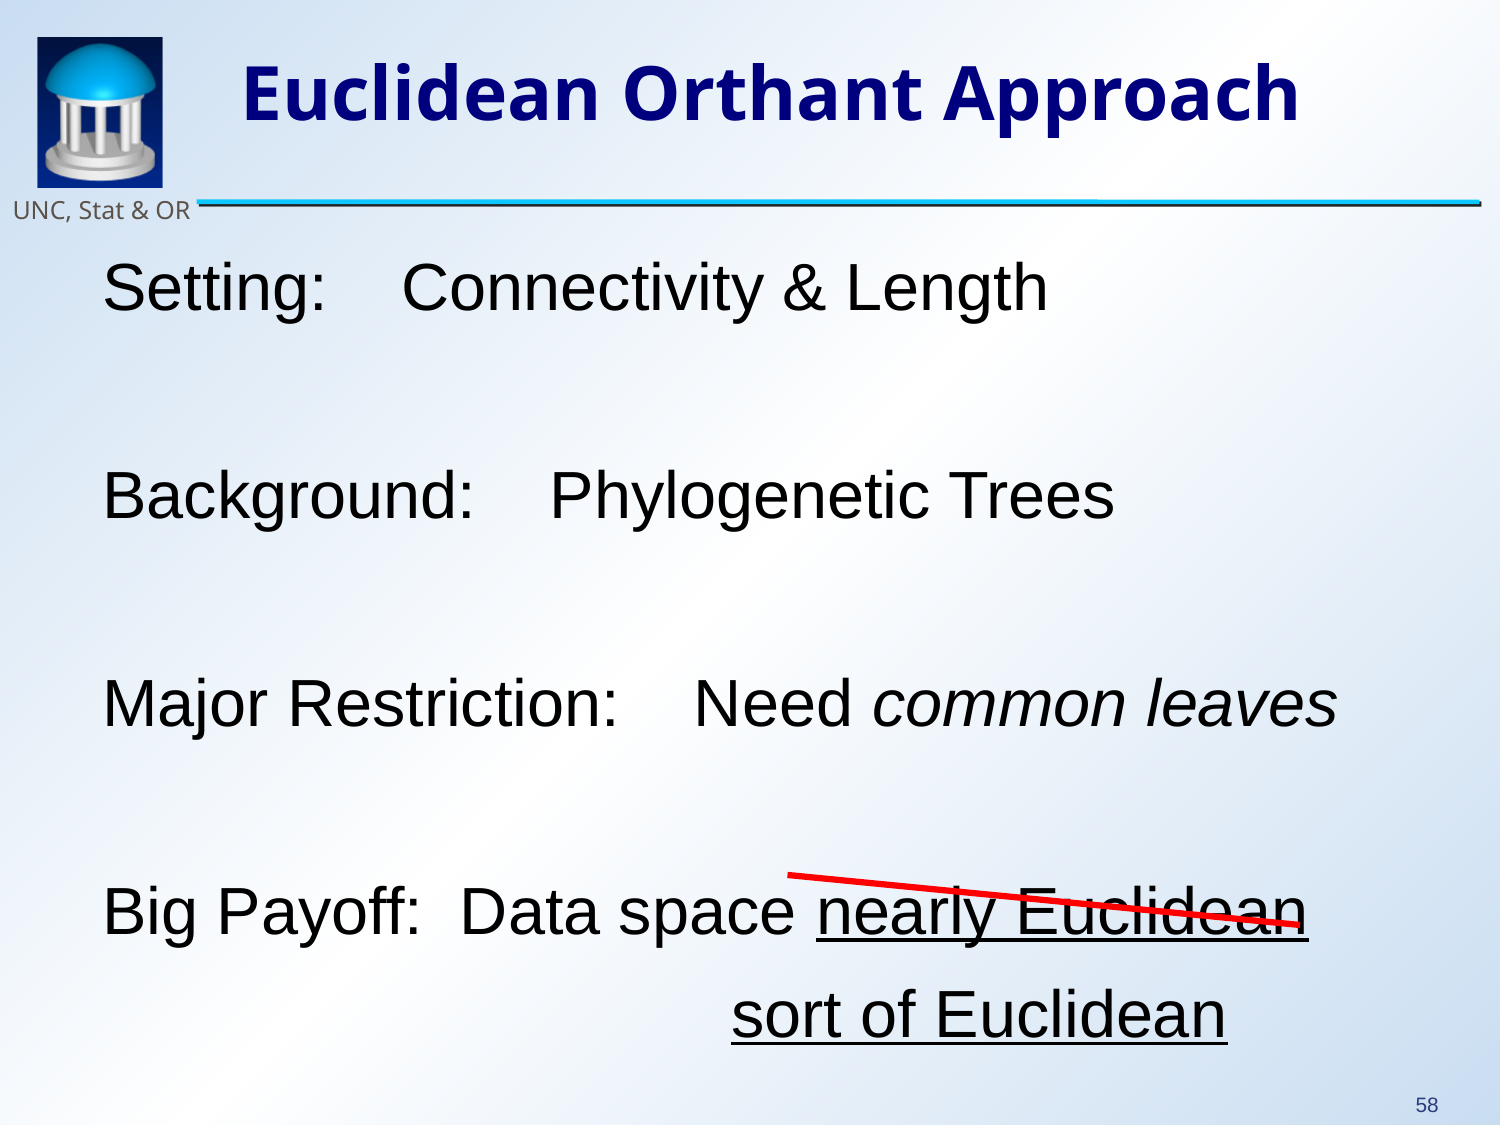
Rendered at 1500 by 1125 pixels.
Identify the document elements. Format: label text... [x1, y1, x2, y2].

title Euclidean Orthant Approach [224, 24, 1438, 156]
text_box Setting: Connectivity & Length Background: Phylogenetic Trees Major Restriction: Need common leaves Big Payoff: Data space nearly Euclidean sort of Euclidean [87, 212, 1450, 1059]
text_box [787, 874, 1301, 926]
